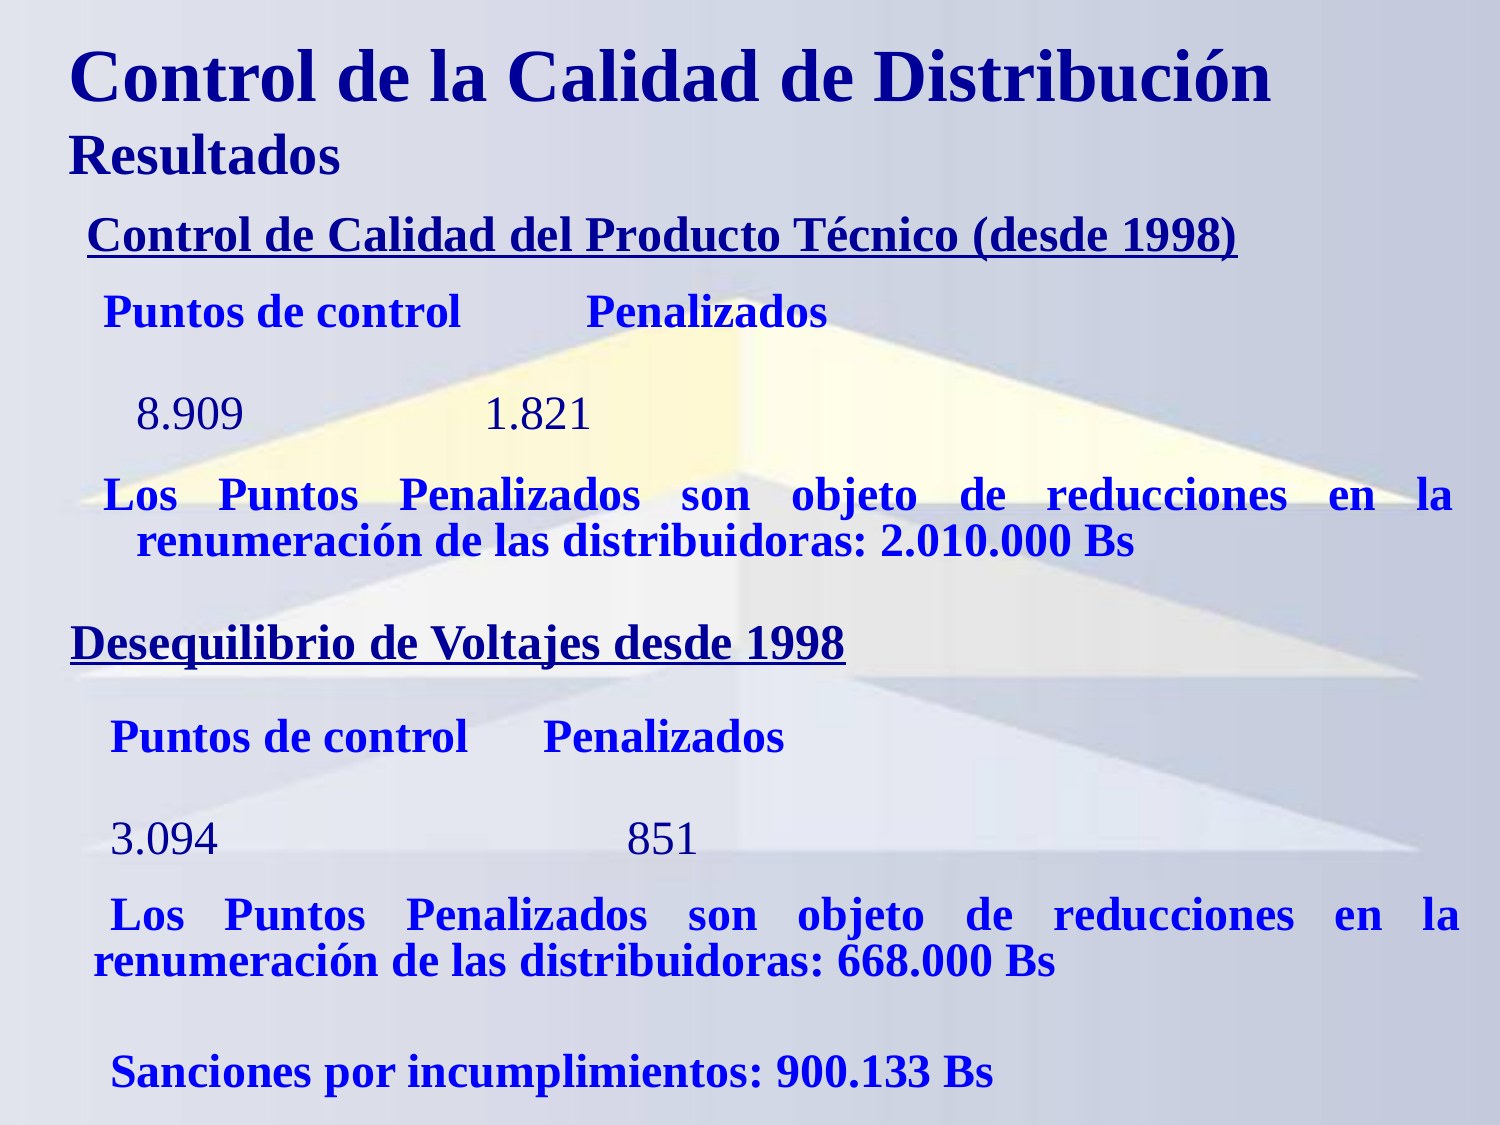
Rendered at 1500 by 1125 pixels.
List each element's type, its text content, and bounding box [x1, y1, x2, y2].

text_box Puntos de control Penalizados 8.909 1.821 Los Puntos Penalizados son objeto de reducciones en la renumeración de las distribuidoras: 2.010.000 Bs [57, 278, 1471, 622]
text_box Puntos de control Penalizados 3.094 851 Los Puntos Penalizados son objeto de reducciones en la renumeración de las distribuidoras: 668.000 Bs Sanciones por incumplimientos: 900.133 Bs [64, 704, 1478, 988]
text_box Desequilibrio de Voltajes desde 1998 [55, 602, 862, 677]
text_box Control de Calidad del Producto Técnico (desde 1998) [71, 194, 1254, 270]
text_box Control de la Calidad de Distribución Resultados [53, 19, 1289, 194]
picture [0, 0, 1500, 1125]
